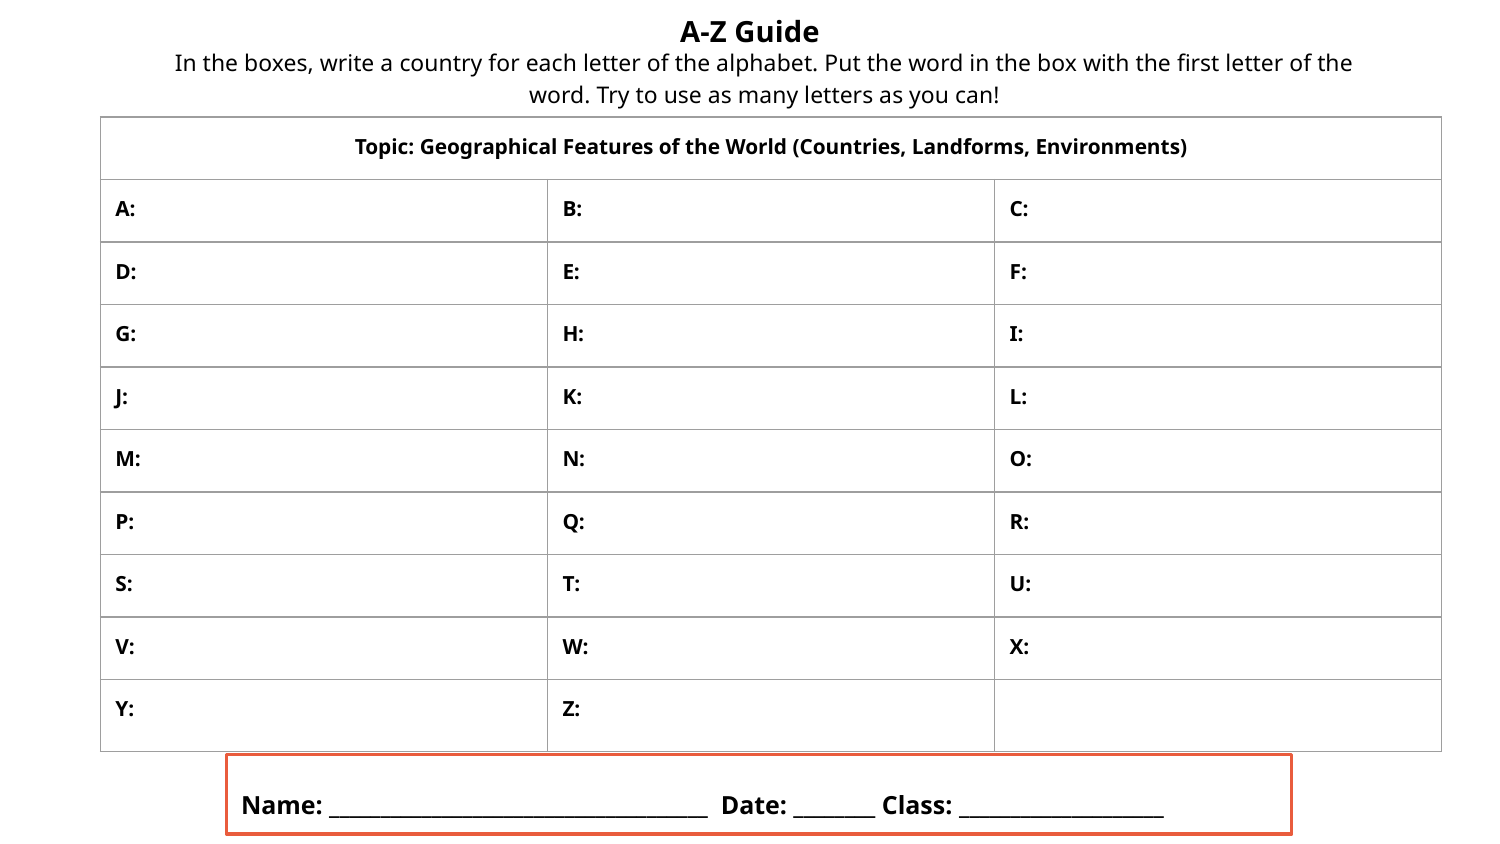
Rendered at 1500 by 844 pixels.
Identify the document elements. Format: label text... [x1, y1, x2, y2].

table_cell Z: [548, 680, 994, 751]
text_box In the boxes, write a country for each letter of the alphabet. Put the word in the box with the first letter of the word. Try to use as many letters as you can! [129, 34, 1400, 116]
table_cell C: [995, 180, 1441, 241]
table_cell N: [548, 430, 994, 491]
table_cell Q: [548, 493, 994, 554]
table_cell A: [101, 180, 547, 241]
table_cell J: [101, 368, 547, 429]
table_cell G: [101, 305, 547, 366]
table_header Topic: Geographical Features of the World (Countries, Landforms, Environments) [101, 118, 1441, 179]
table_cell H: [548, 305, 994, 366]
table_cell M: [101, 430, 547, 491]
table_cell I: [995, 305, 1441, 366]
table_cell L: [995, 368, 1441, 429]
table_cell K: [548, 368, 994, 429]
table_cell S: [101, 555, 547, 616]
table_cell E: [548, 243, 994, 304]
table_cell R: [995, 493, 1441, 554]
table_cell [995, 680, 1441, 751]
text_box Name: _____________________________________ Date: ________ Class: ____________________ [226, 754, 1292, 834]
table_cell D: [101, 243, 547, 304]
table_cell X: [995, 618, 1441, 679]
table_cell W: [548, 618, 994, 679]
table_cell V: [101, 618, 547, 679]
table_cell T: [548, 555, 994, 616]
table_cell O: [995, 430, 1441, 491]
table_cell P: [101, 493, 547, 554]
table_cell B: [548, 180, 994, 241]
table_cell F: [995, 243, 1441, 304]
table_cell U: [995, 555, 1441, 616]
list A-Z Guide [639, 4, 861, 34]
table_cell Y: [101, 680, 547, 751]
